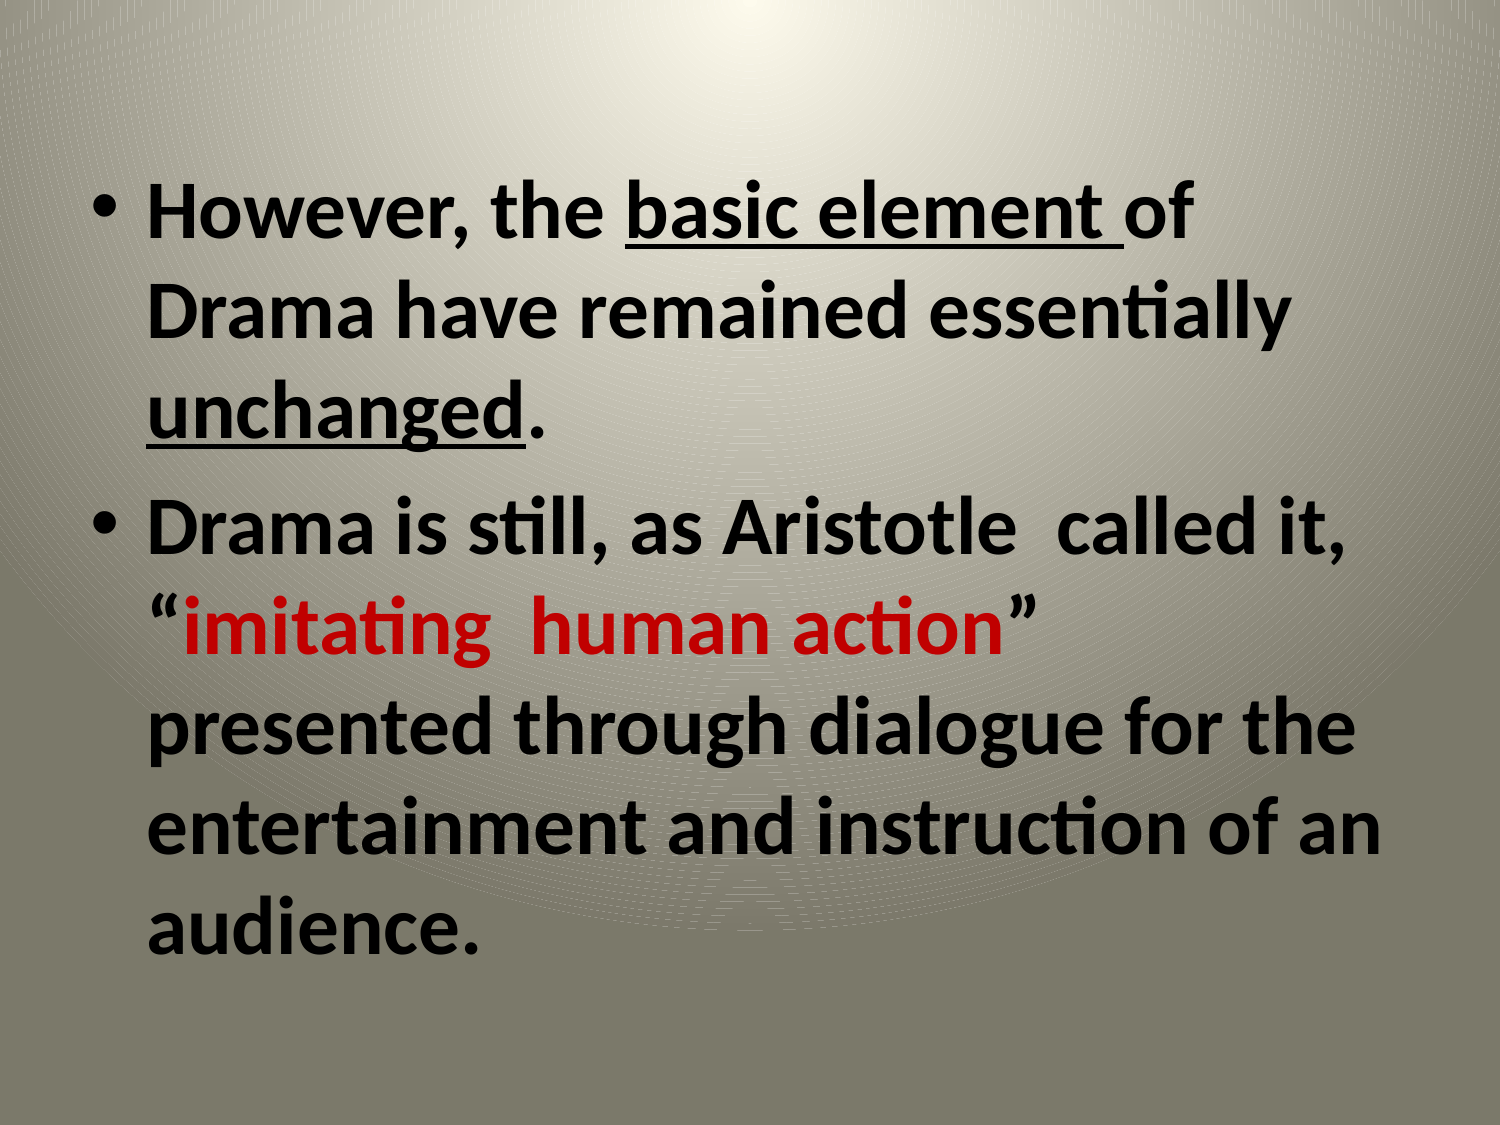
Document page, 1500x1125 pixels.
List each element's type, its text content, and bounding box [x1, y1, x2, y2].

list However, the basic element of Drama have remained essentially unchanged. Drama is still, as Aristotle called it, “imitating human action” presented through dialogue for the entertainment and instruction of an audience. [75, 30, 1425, 1005]
